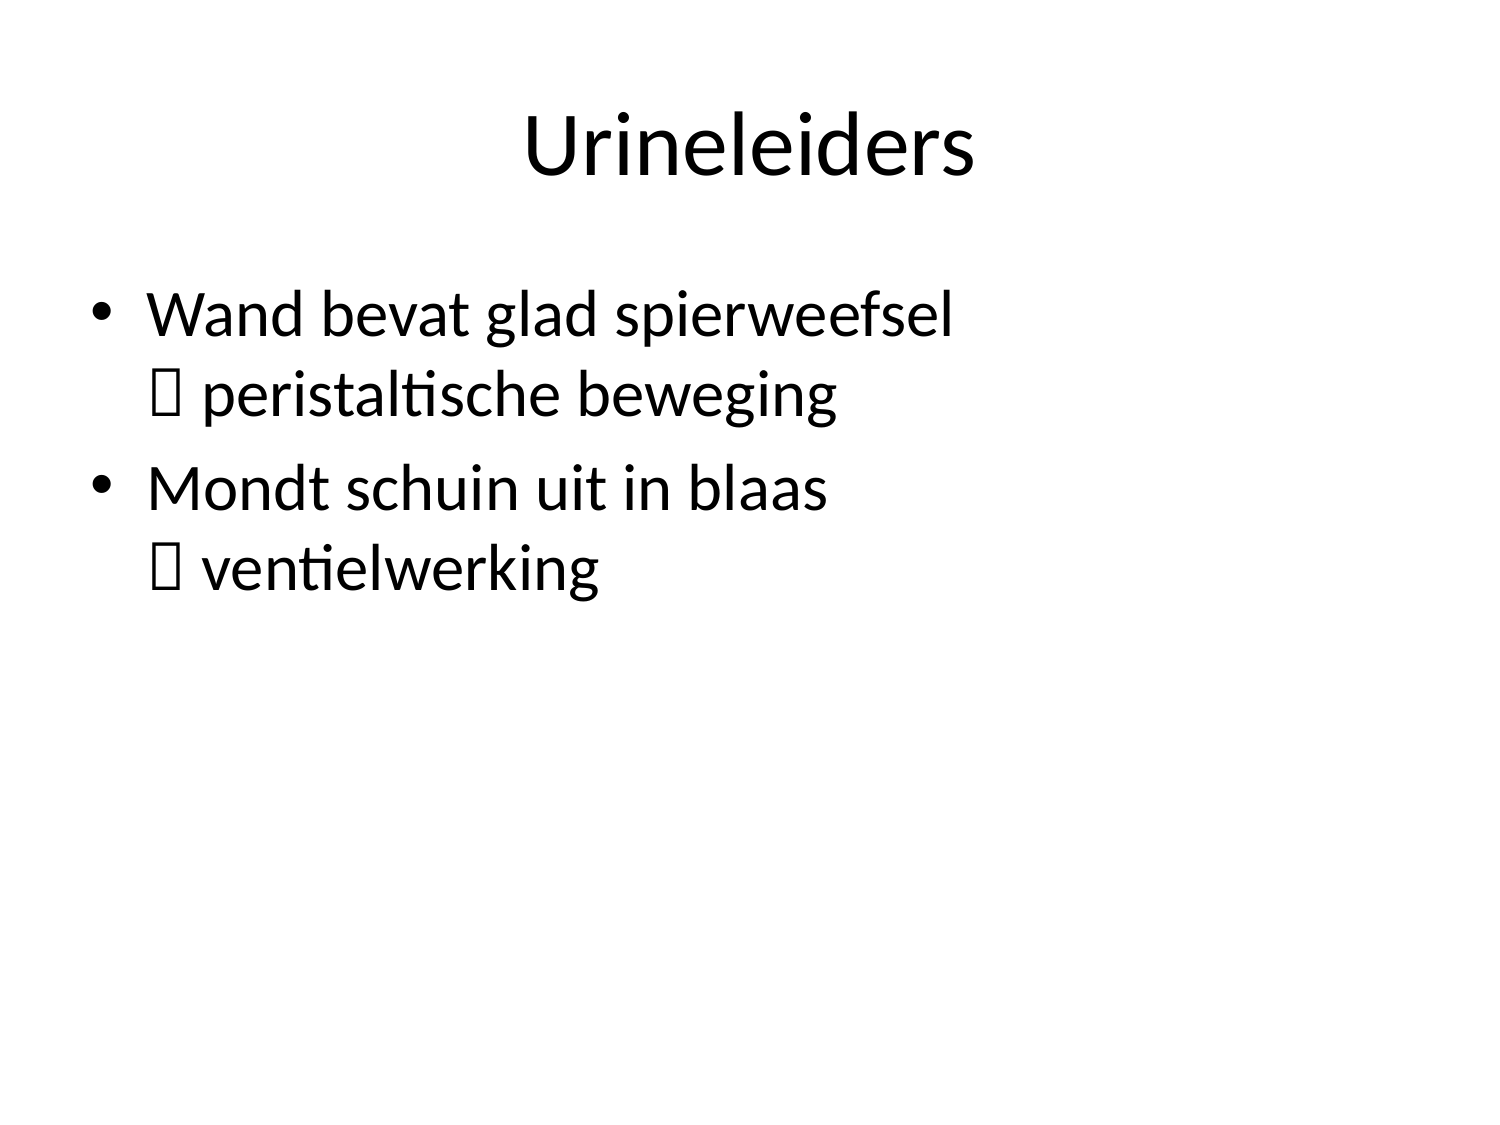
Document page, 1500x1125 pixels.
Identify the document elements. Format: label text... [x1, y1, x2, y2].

title Urineleiders [74, 44, 1426, 233]
list Wand bevat glad spierweefsel  peristaltische beweging Mondt schuin uit in blaas  ventielwerking [74, 262, 1426, 1006]
